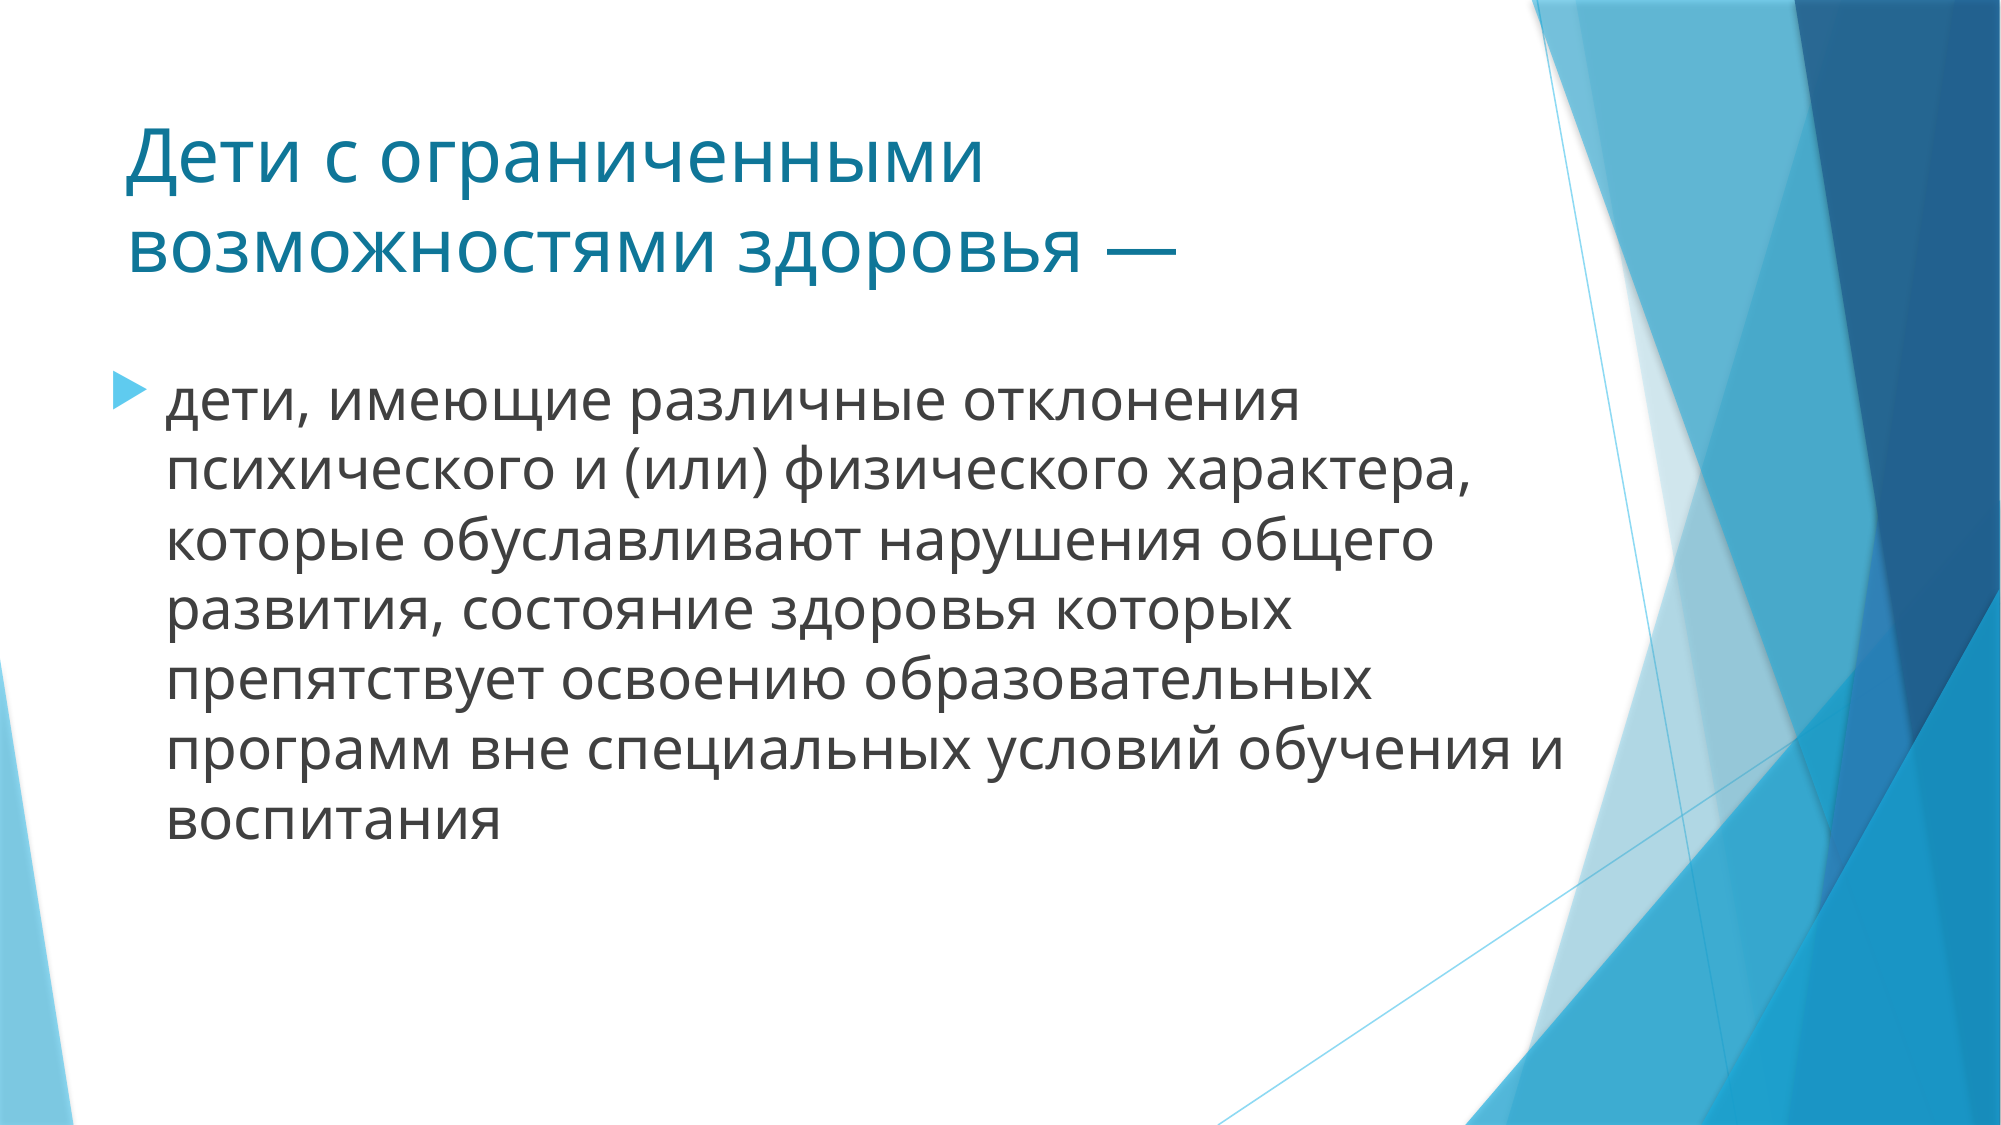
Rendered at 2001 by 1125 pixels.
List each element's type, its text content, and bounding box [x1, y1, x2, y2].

title Дети с ограниченными возможностями здоровья — [111, 99, 1522, 317]
list дети, имеющие различные отклонения психического и (или) физического характера, которые обуславливают нарушения общего развития, состояние здоровья которых препятствует освоению образовательных программ вне специальных условий обучения и воспитания [93, 354, 1660, 992]
